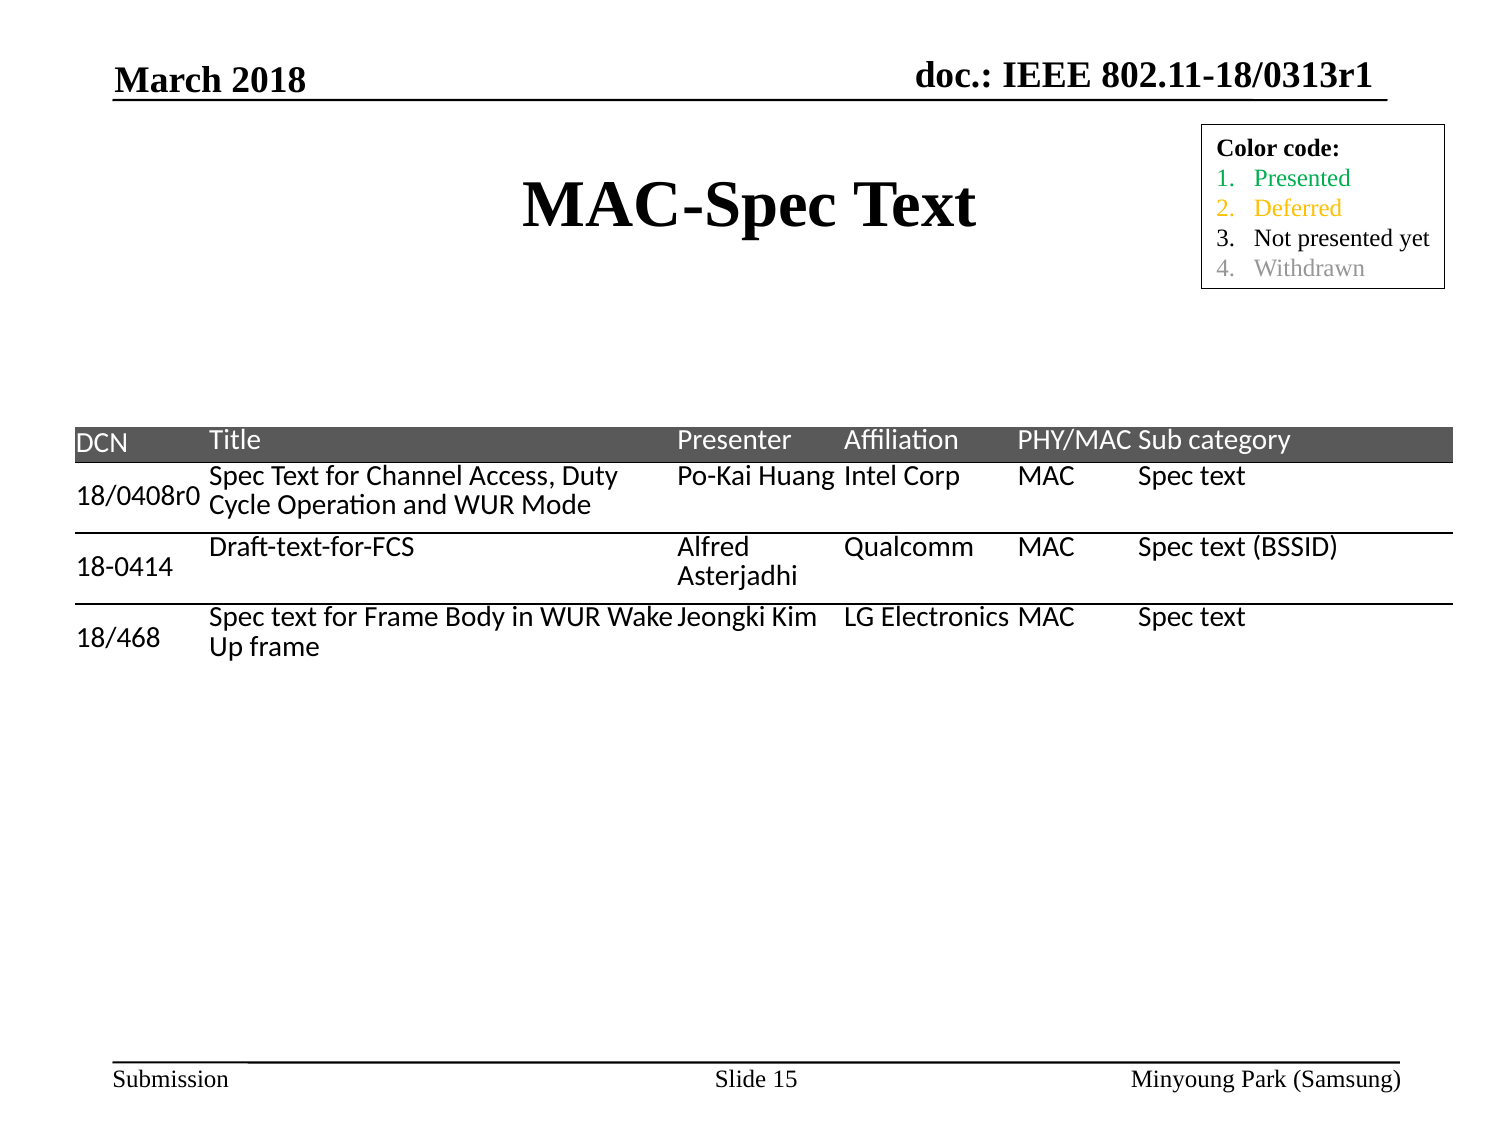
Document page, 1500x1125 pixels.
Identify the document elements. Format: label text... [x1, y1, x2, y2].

table_header Sub category [1137, 427, 1453, 462]
table_header DCN [75, 427, 208, 462]
title MAC-Spec Text [112, 112, 1388, 288]
table_cell Jeongki Kim [677, 605, 843, 675]
table_cell MAC [1017, 463, 1137, 532]
table_header PHY/MAC [1017, 427, 1137, 462]
table_cell Spec Text for Channel Access, Duty Cycle Operation and WUR Mode [208, 463, 677, 532]
table_cell Spec text (BSSID) [1137, 534, 1453, 603]
table_header Title [208, 427, 677, 462]
table_cell 18/0408r0 [75, 463, 208, 532]
table_cell 18-0414 [75, 534, 208, 603]
table_cell Qualcomm [843, 534, 1017, 603]
table_cell Spec text [1137, 463, 1453, 532]
table_cell MAC [1017, 605, 1137, 675]
table_cell Spec text [1137, 605, 1453, 675]
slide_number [114, 54, 335, 101]
table_cell Intel Corp [843, 463, 1017, 532]
table_cell Spec text for Frame Body in WUR Wake Up frame [208, 605, 677, 675]
table_header Affiliation [843, 427, 1017, 462]
slide_number Slide 15 [712, 1061, 800, 1093]
table_cell 18/468 [75, 605, 208, 675]
text_box Color code: Presented Deferred Not presented yet Withdrawn [1201, 124, 1445, 289]
table_header Presenter [677, 427, 843, 462]
table_cell MAC [1017, 534, 1137, 603]
table_cell LG Electronics [843, 605, 1017, 675]
table_cell Draft-text-for-FCS [208, 534, 677, 603]
footer Minyoung Park (Samsung) [949, 1061, 1402, 1093]
table_cell Po-Kai Huang [677, 463, 843, 532]
table_cell Alfred Asterjadhi [677, 534, 843, 603]
